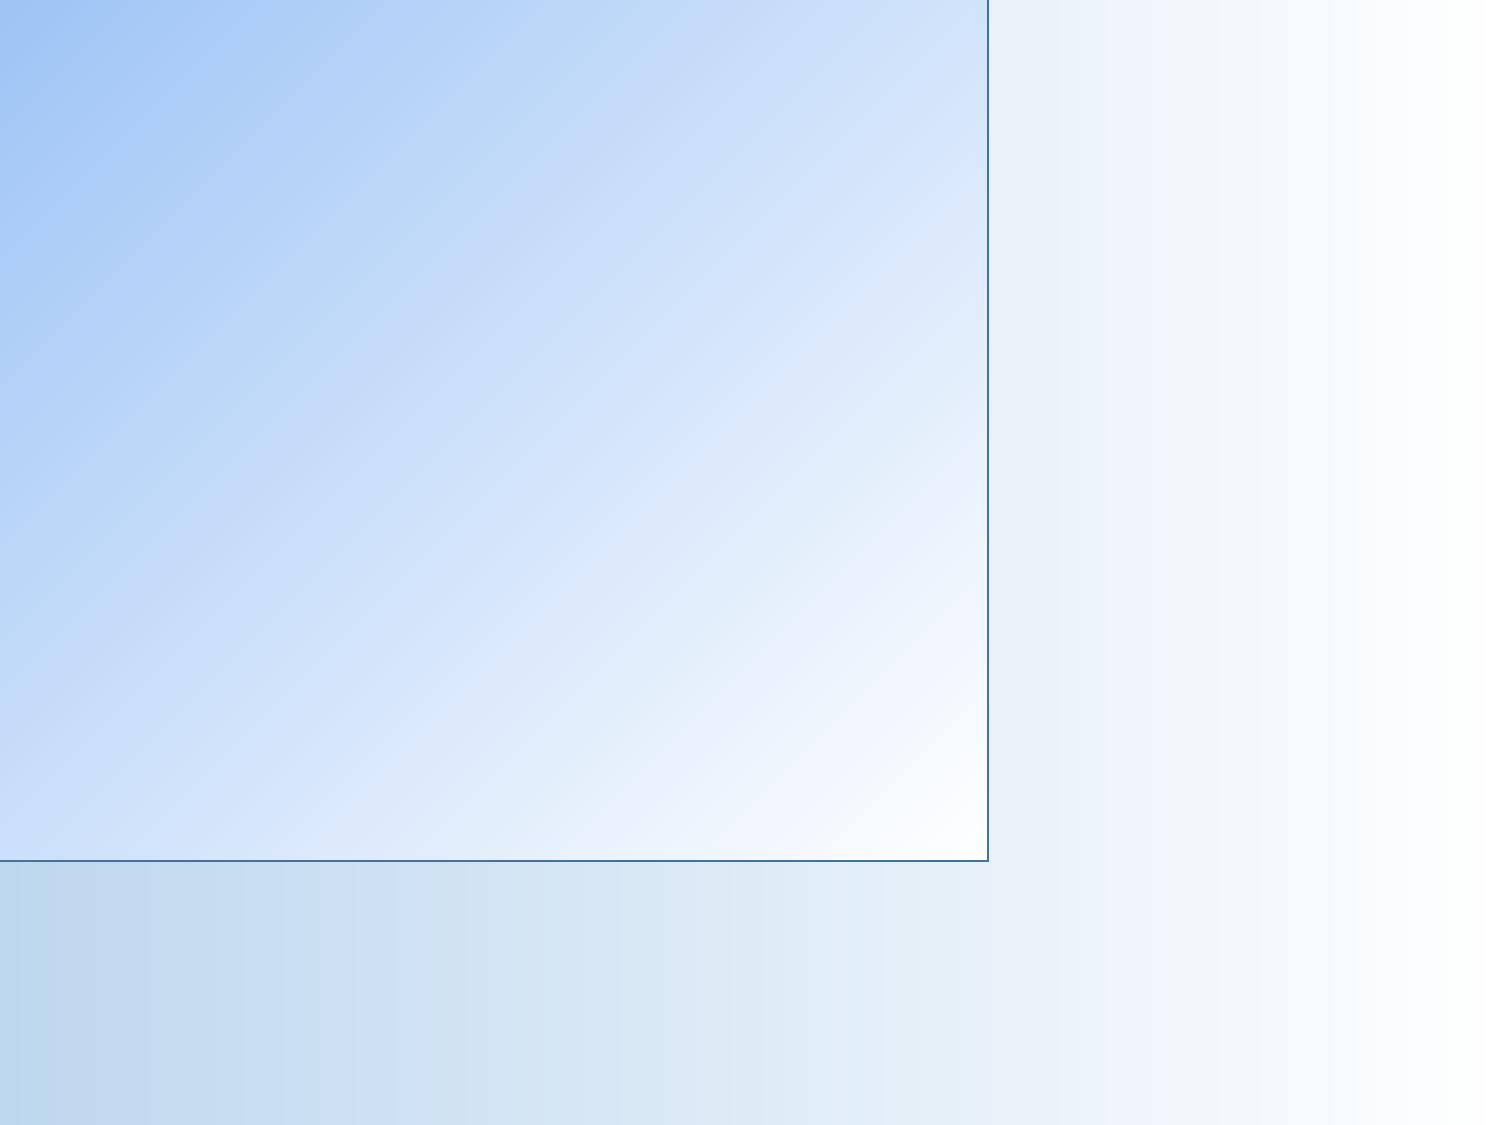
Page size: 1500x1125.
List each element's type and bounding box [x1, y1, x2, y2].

text_box [0, 0, 989, 862]
